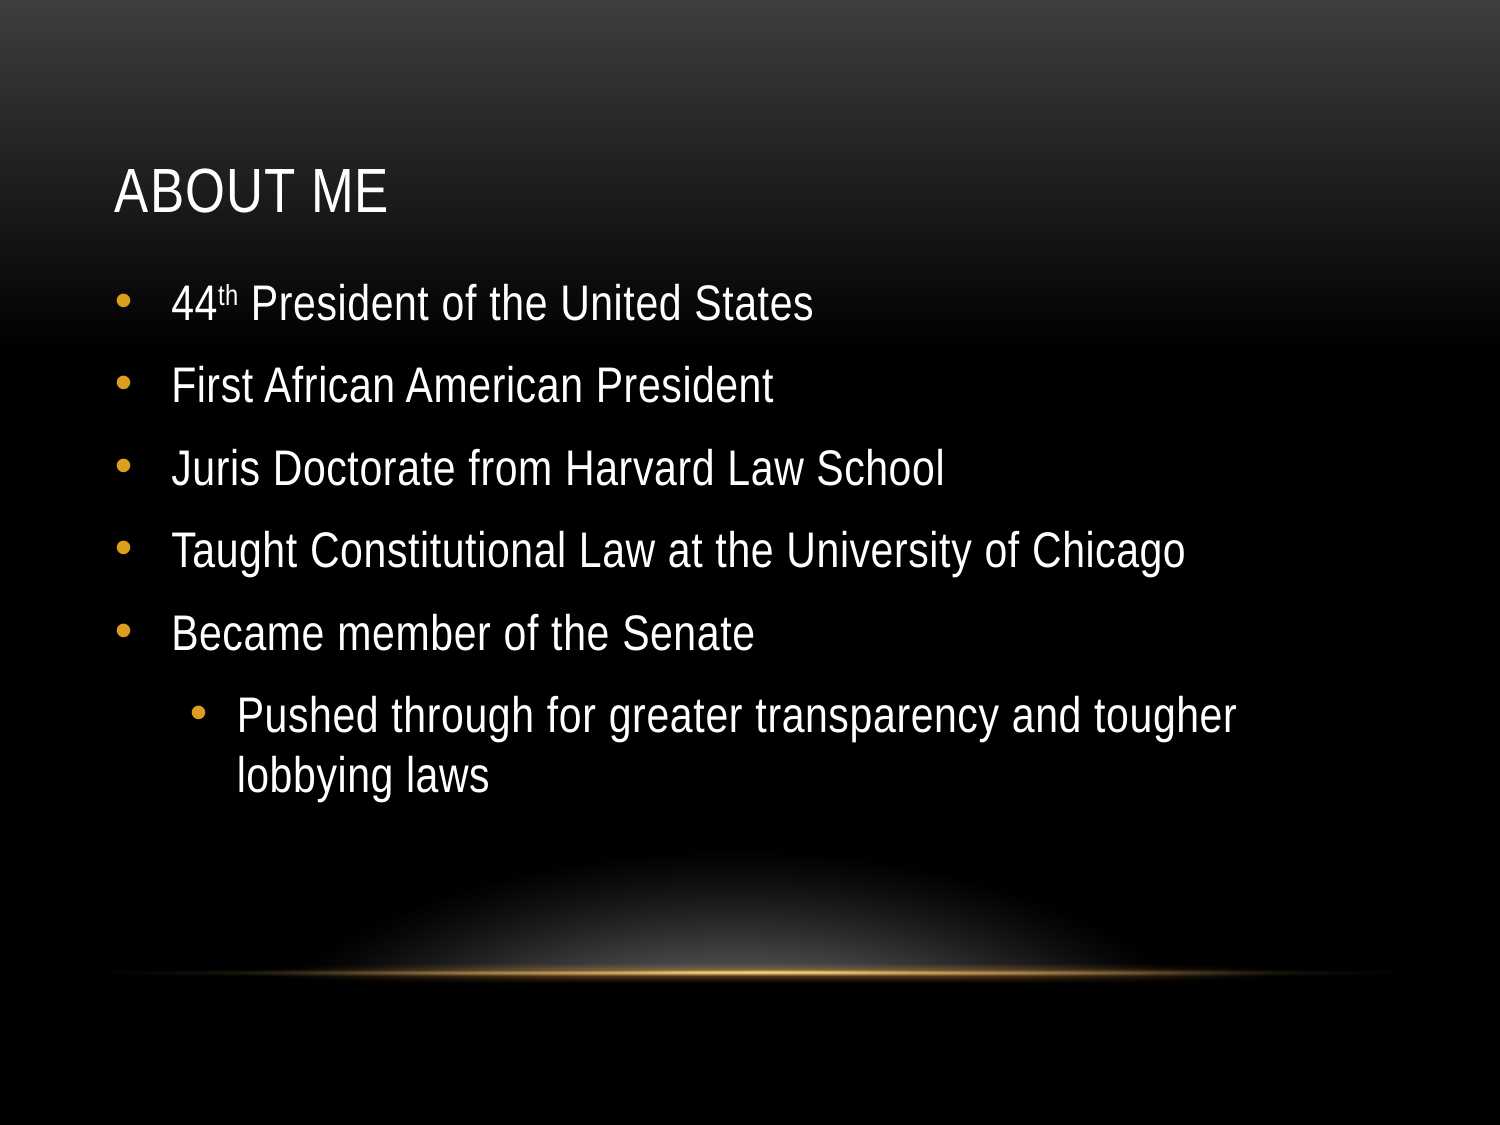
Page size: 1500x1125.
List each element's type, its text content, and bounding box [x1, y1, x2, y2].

picture [0, 0, 1500, 1125]
title About Me [99, 45, 1400, 233]
list 44th President of the United States First African American President Juris Doctorate from Harvard Law School Taught Constitutional Law at the University of Chicago Became member of the Senate Pushed through for greater transparency and tougher lobbying laws [99, 262, 1400, 938]
